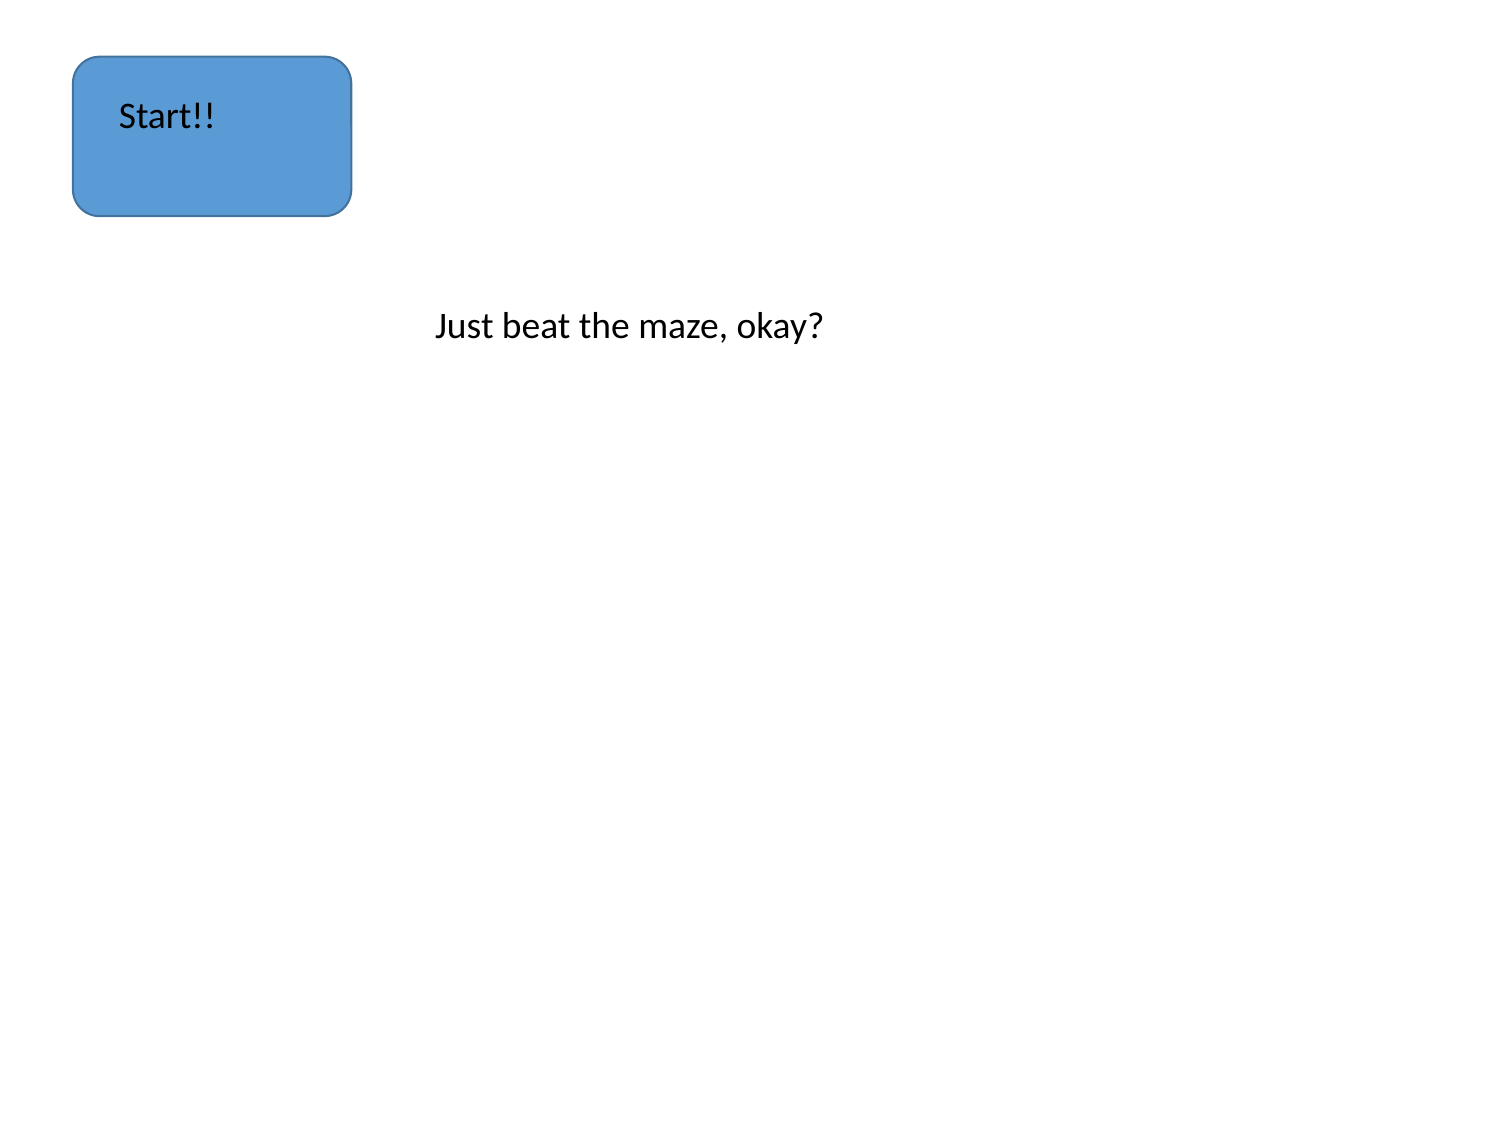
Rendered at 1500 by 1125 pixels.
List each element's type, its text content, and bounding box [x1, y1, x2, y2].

text_box [71, 55, 353, 218]
text_box Just beat the maze, okay? [420, 293, 1176, 353]
text_box Start!! [103, 83, 315, 144]
